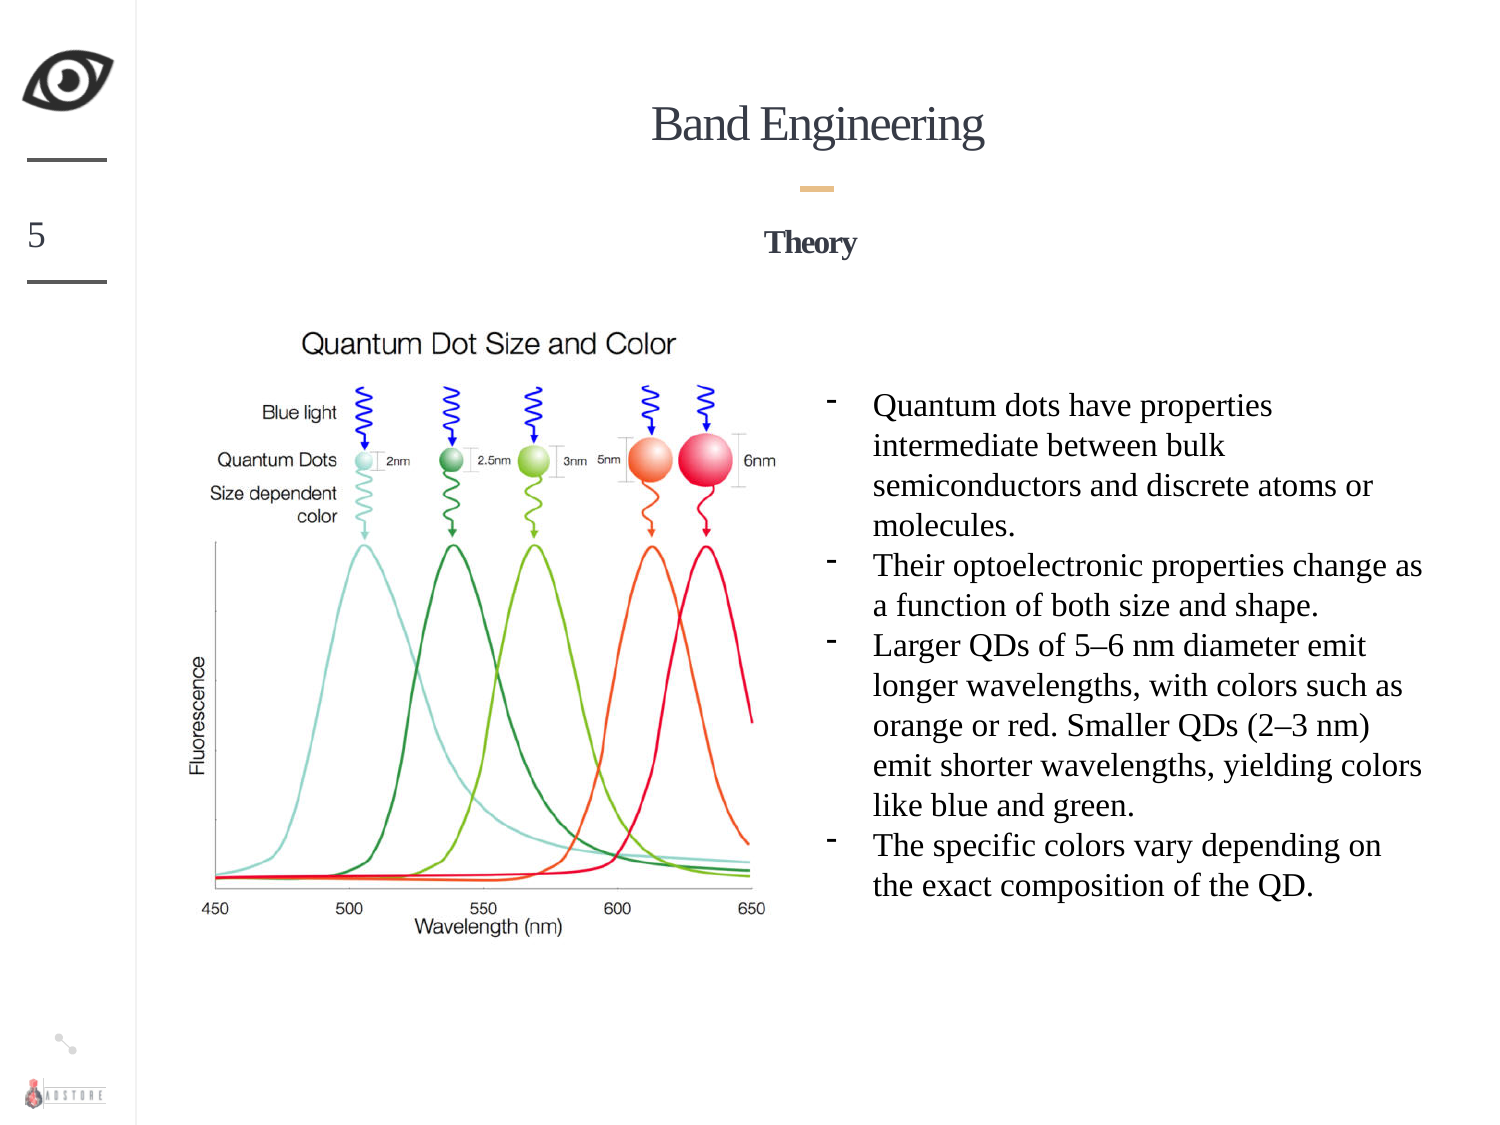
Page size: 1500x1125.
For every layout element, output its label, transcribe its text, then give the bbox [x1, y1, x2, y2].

list 5 [26, 160, 108, 283]
picture [25, 1078, 106, 1109]
picture [165, 301, 812, 948]
list Theory [137, 208, 1486, 283]
picture [0, 23, 134, 137]
text_box Quantum dots have properties intermediate between bulk semiconductors and discrete atoms or molecules. Their optoelectronic properties change as a function of both size and shape. Larger QDs of 5–6 nm diameter emit longer wavelengths, with colors such as orange or red. Smaller QDs (2–3 nm) emit shorter wavelengths, yielding colors like blue and green. The specific colors vary depending on the exact composition of the QD. [812, 376, 1445, 910]
title Band Engineering [136, 80, 1500, 161]
